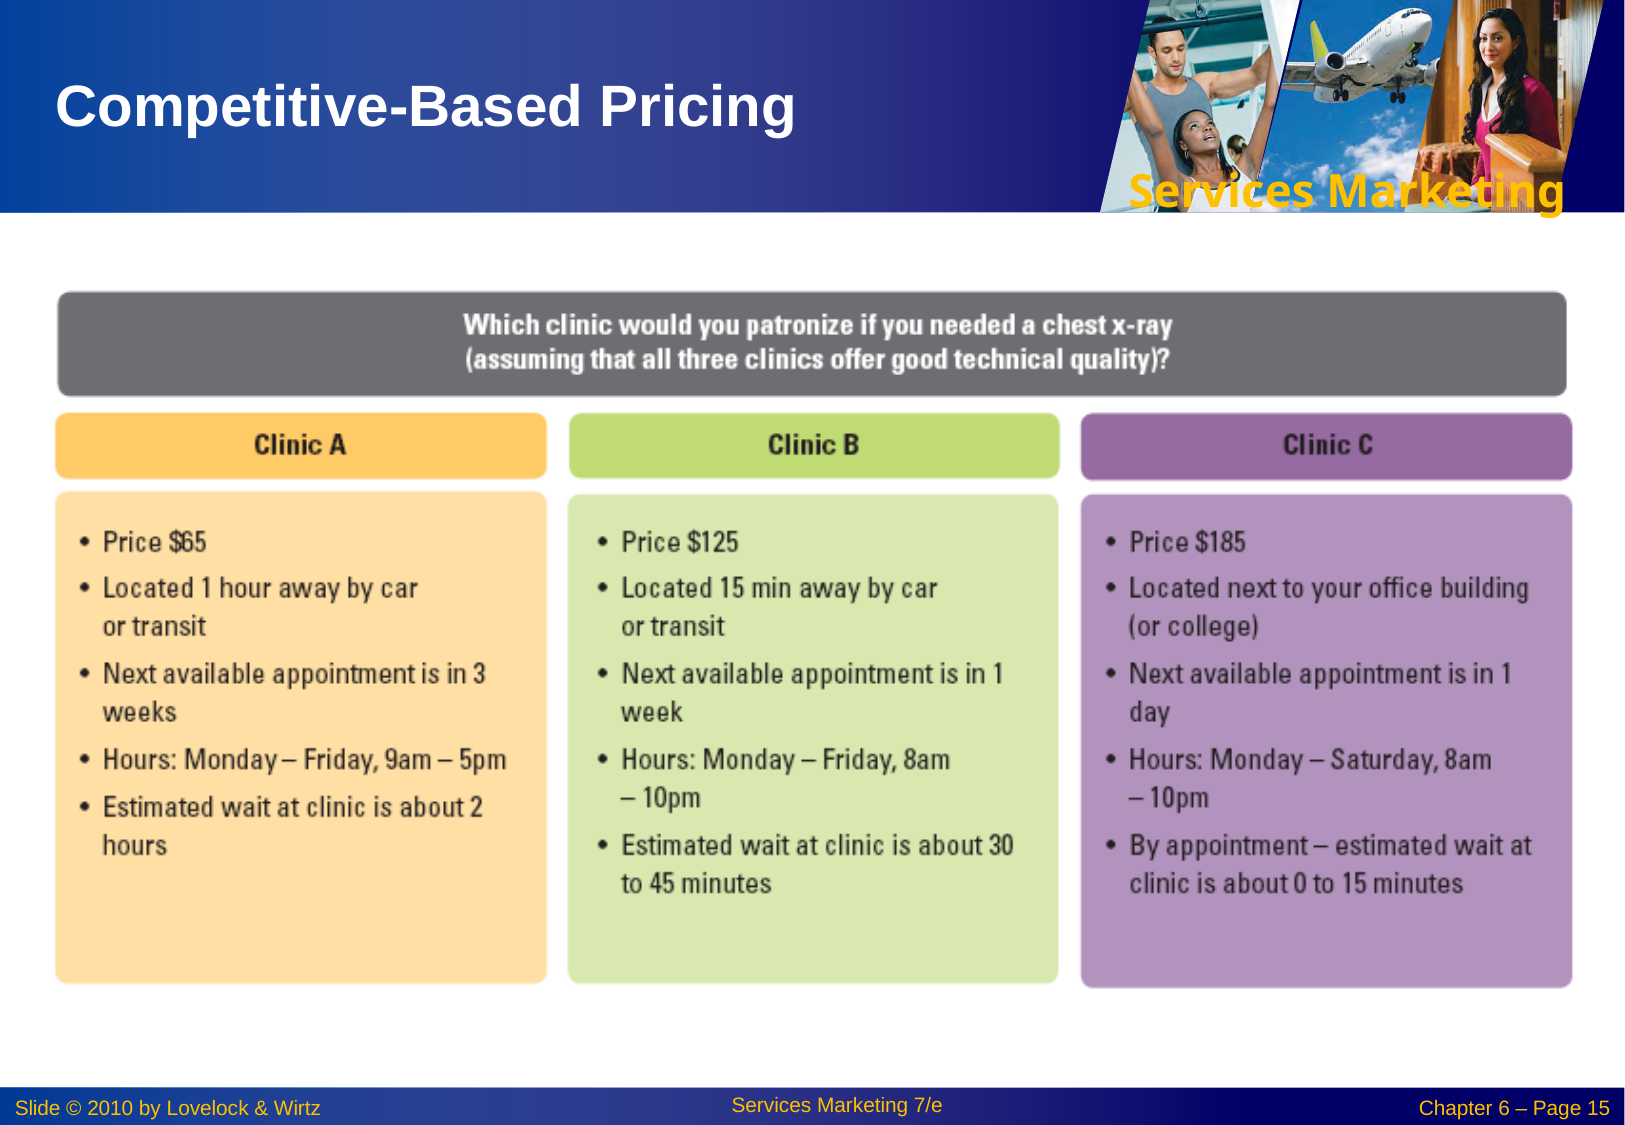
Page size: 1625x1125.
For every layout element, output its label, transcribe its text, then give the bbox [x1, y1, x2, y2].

picture [1100, 0, 1604, 213]
picture [49, 274, 1588, 1006]
title Competitive-Based Pricing [40, 3, 1043, 203]
picture [1162, 186, 1172, 192]
picture [1546, 187, 1556, 202]
